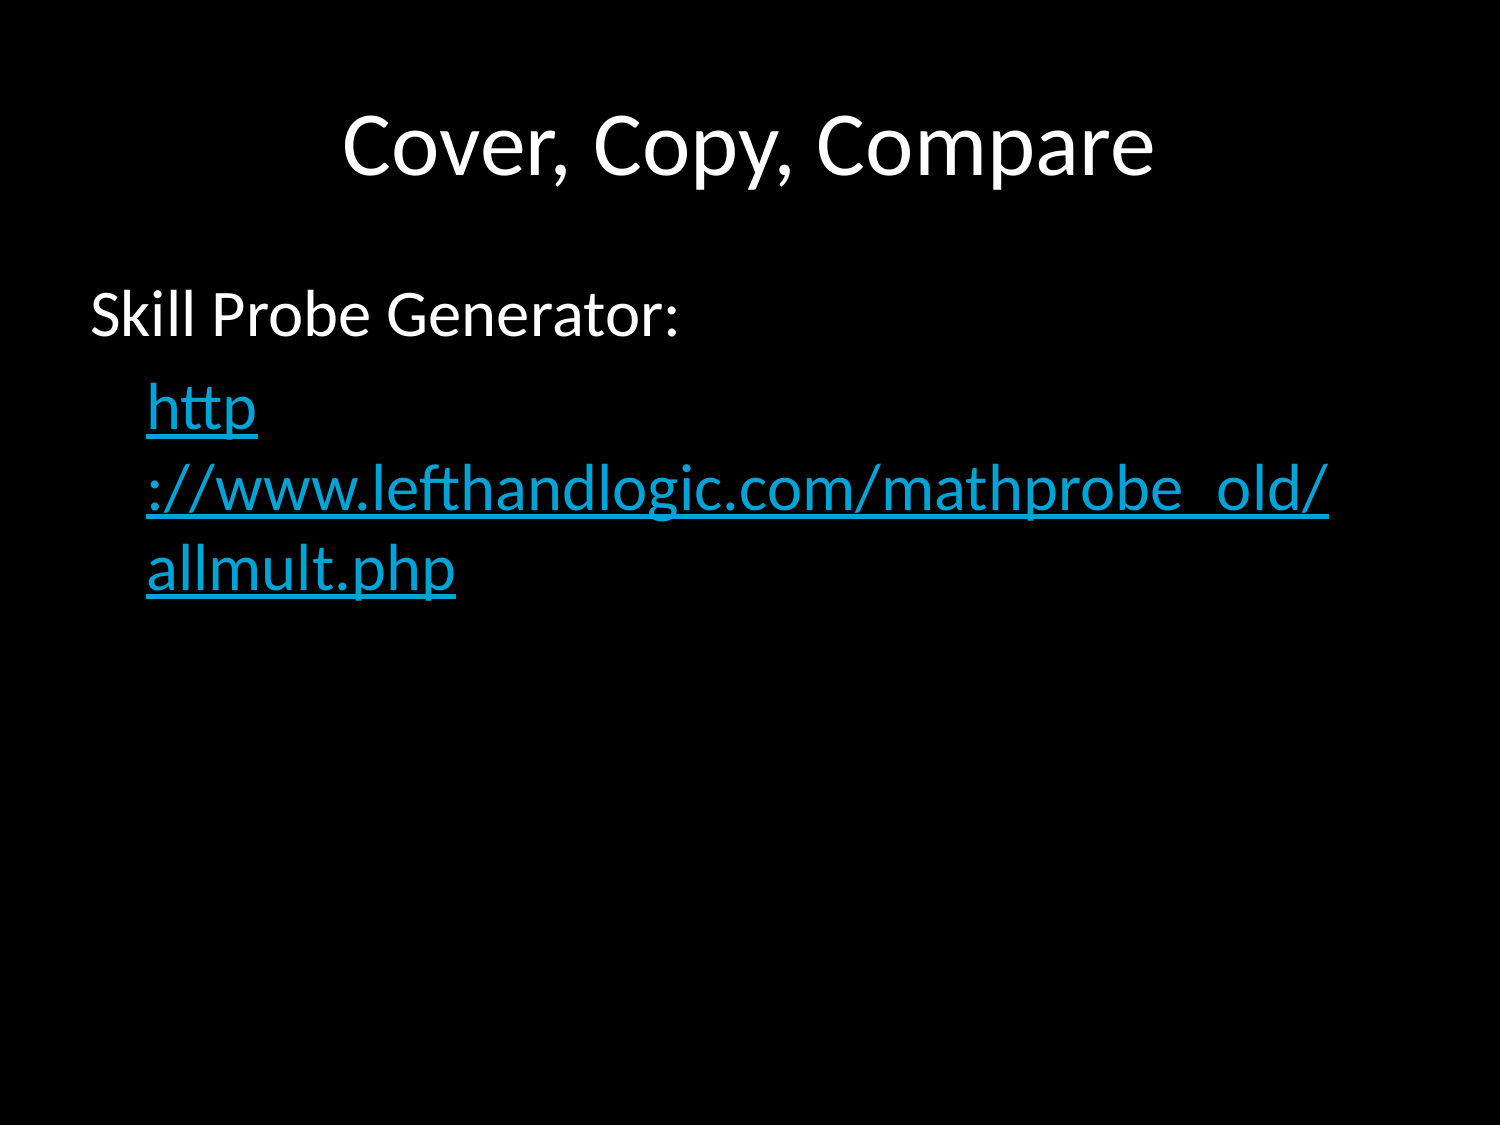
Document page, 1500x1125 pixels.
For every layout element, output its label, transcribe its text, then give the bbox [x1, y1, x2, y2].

title Cover, Copy, Compare [75, 45, 1425, 233]
list Skill Probe Generator: http://www.lefthandlogic.com/mathprobe_old/allmult.php [75, 262, 1425, 1005]
